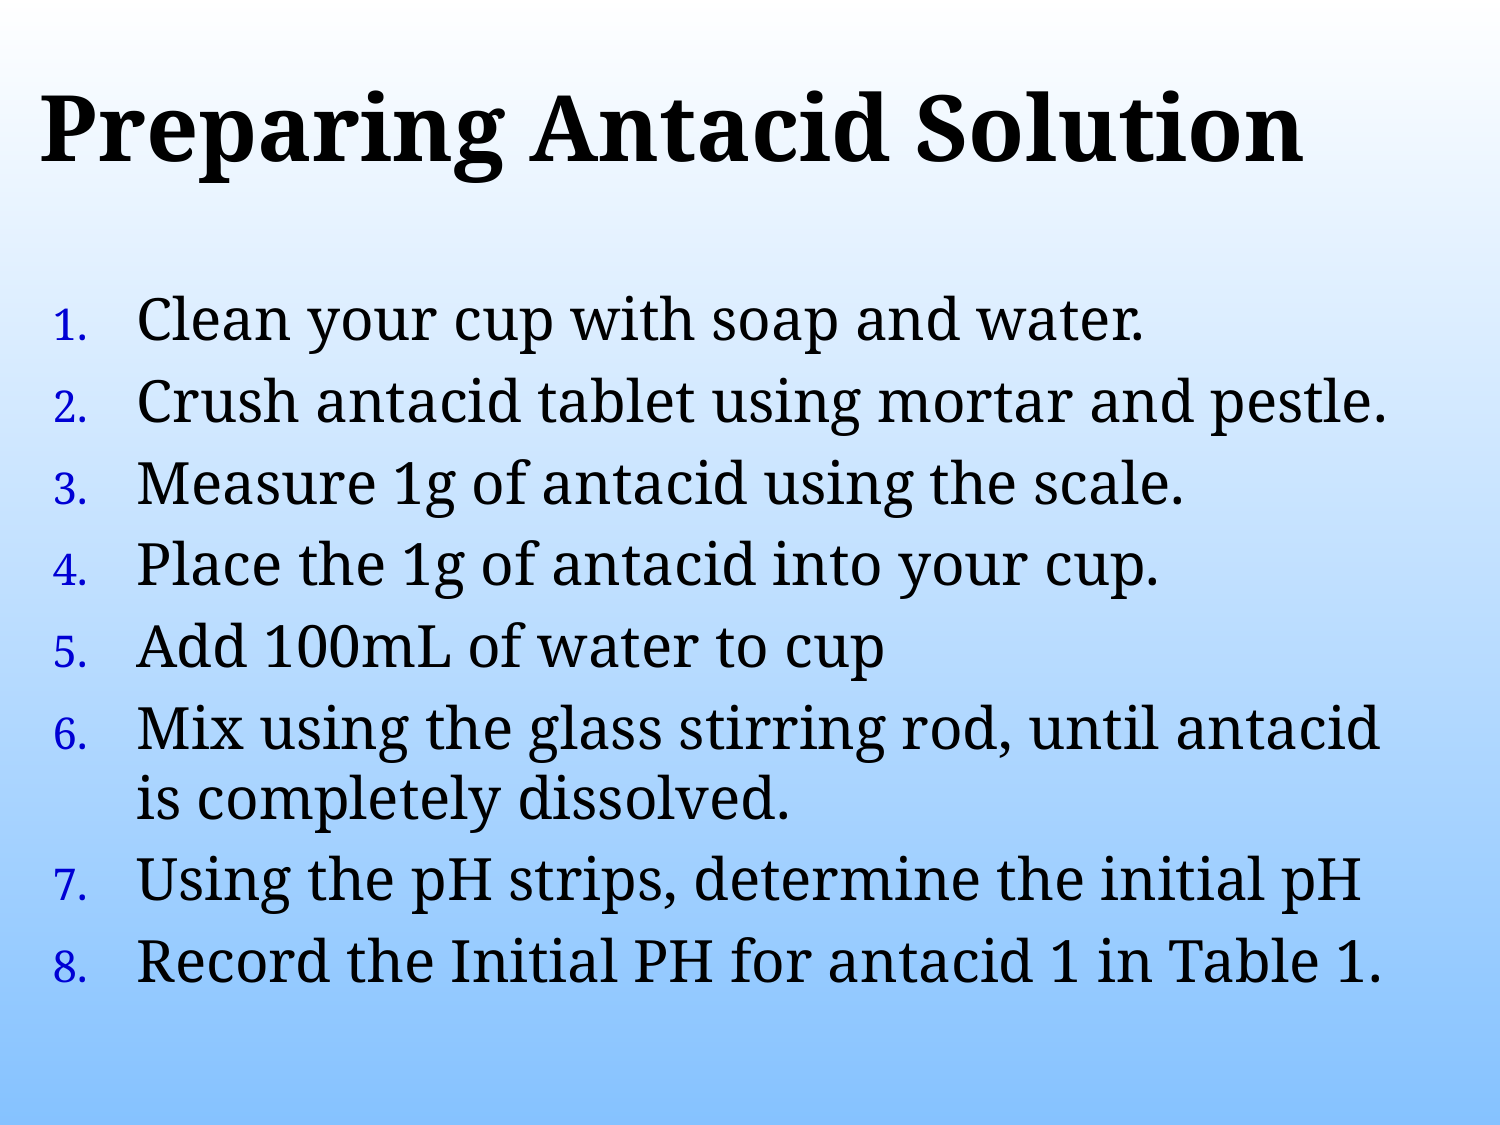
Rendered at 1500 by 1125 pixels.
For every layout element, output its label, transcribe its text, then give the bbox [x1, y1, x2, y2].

list Clean your cup with soap and water. Crush antacid tablet using mortar and pestle. Measure 1g of antacid using the scale. Place the 1g of antacid into your cup. Add 100mL of water to cup Mix using the glass stirring rod, until antacid is completely dissolved. Using the pH strips, determine the initial pH Record the Initial PH for antacid 1 in Table 1. [37, 274, 1451, 1076]
title Preparing Antacid Solution [24, 24, 1451, 226]
